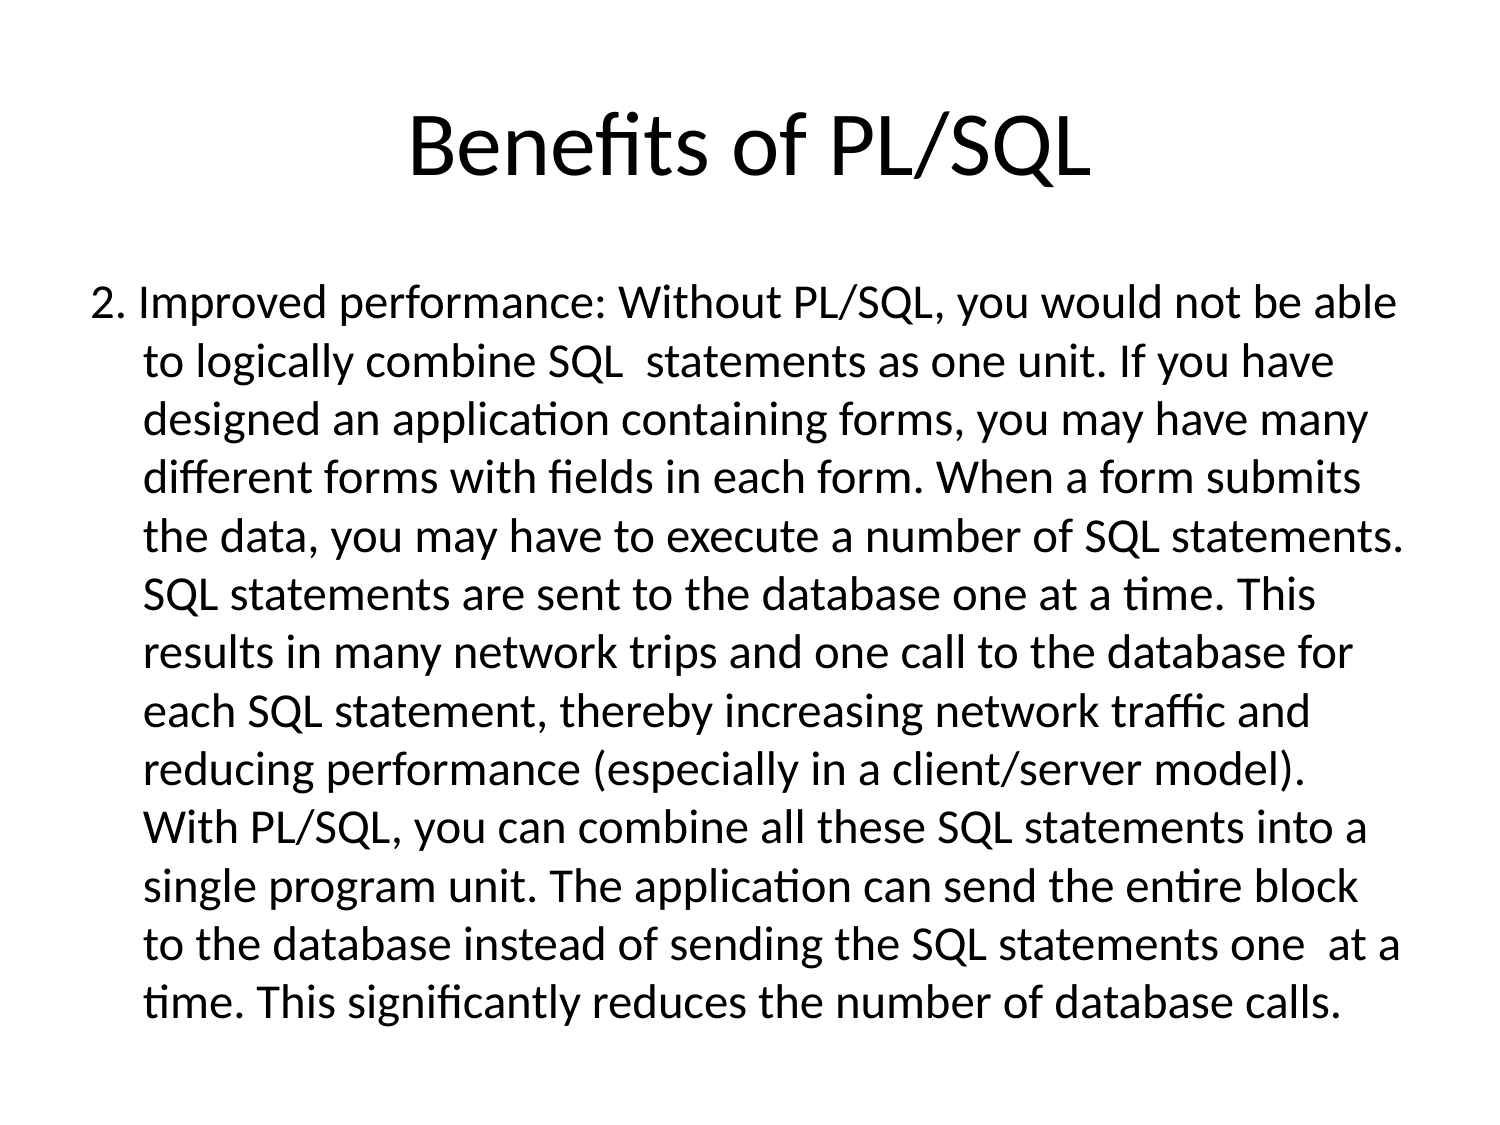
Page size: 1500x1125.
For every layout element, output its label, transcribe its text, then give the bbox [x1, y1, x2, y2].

list 2. Improved performance: Without PL/SQL, you would not be able to logically combine SQL statements as one unit. If you have designed an application containing forms, you may have many different forms with fields in each form. When a form submits the data, you may have to execute a number of SQL statements. SQL statements are sent to the database one at a time. This results in many network trips and one call to the database for each SQL statement, thereby increasing network traffic and reducing performance (especially in a client/server model). With PL/SQL, you can combine all these SQL statements into a single program unit. The application can send the entire block to the database instead of sending the SQL statements one at a time. This significantly reduces the number of database calls. [75, 262, 1425, 1050]
title Benefits of PL/SQL [75, 45, 1425, 233]
